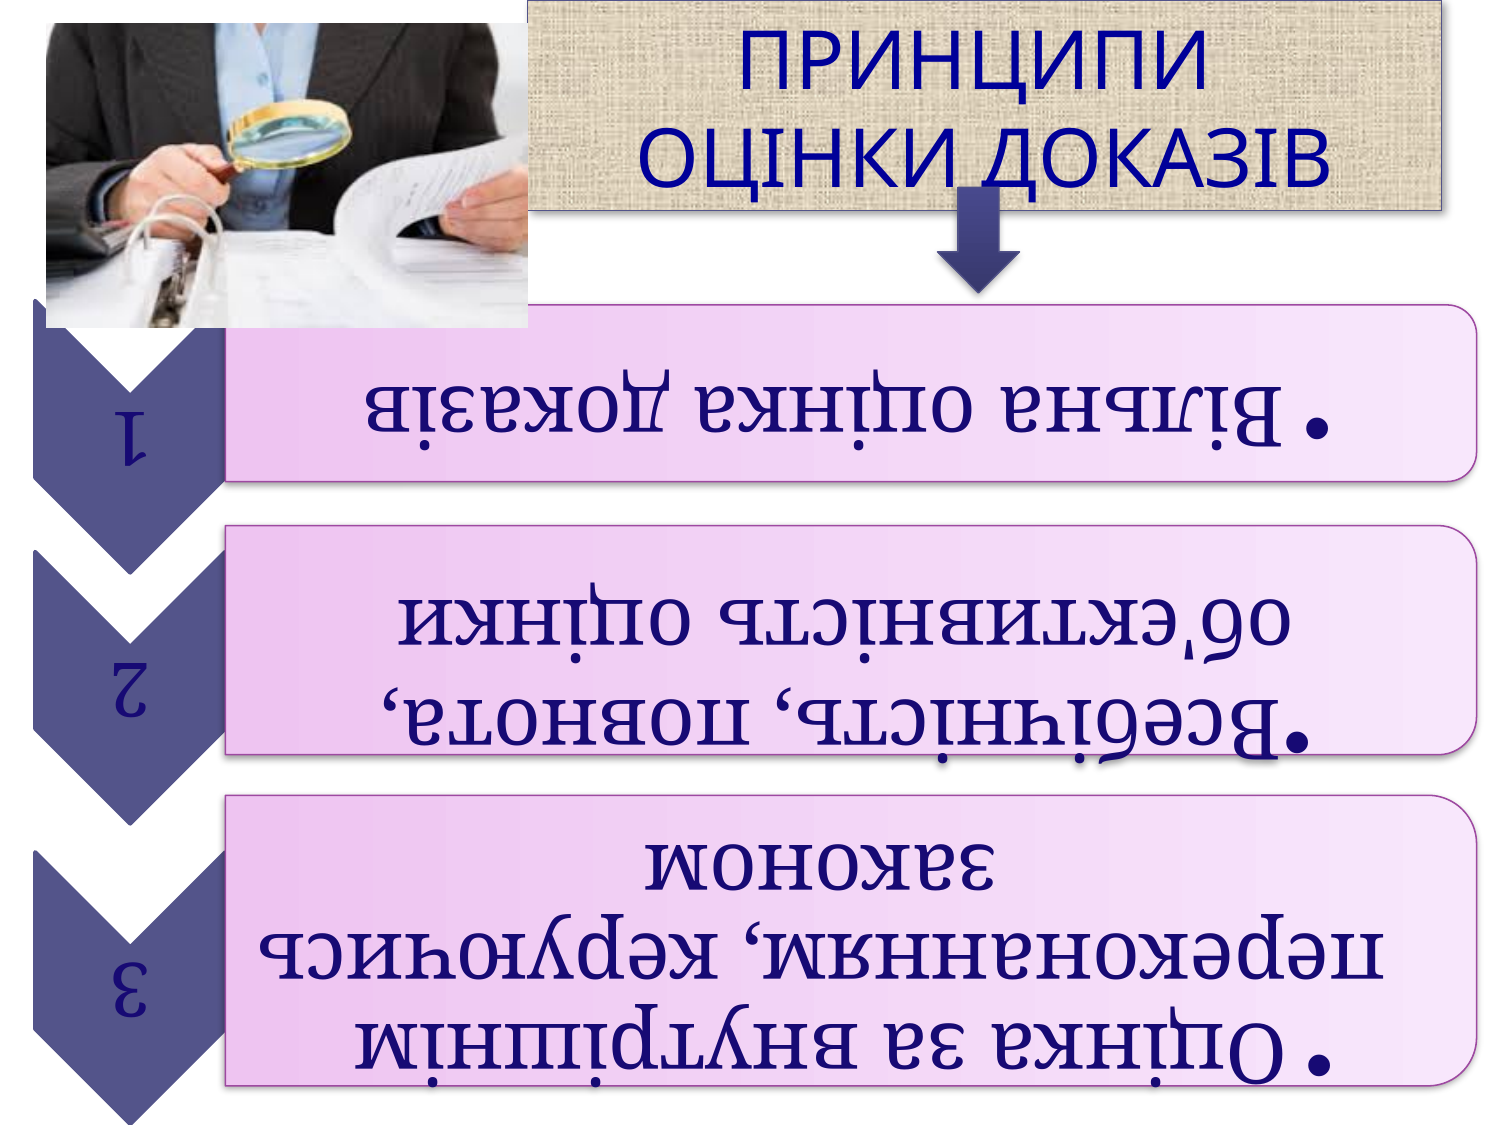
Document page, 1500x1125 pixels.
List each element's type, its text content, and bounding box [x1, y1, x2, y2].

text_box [34, 280, 1477, 1125]
text_box [936, 186, 1021, 279]
title ПРИНЦИПИ ОЦІНКИ ДОКАЗІВ [527, 0, 1442, 211]
picture [46, 23, 528, 329]
